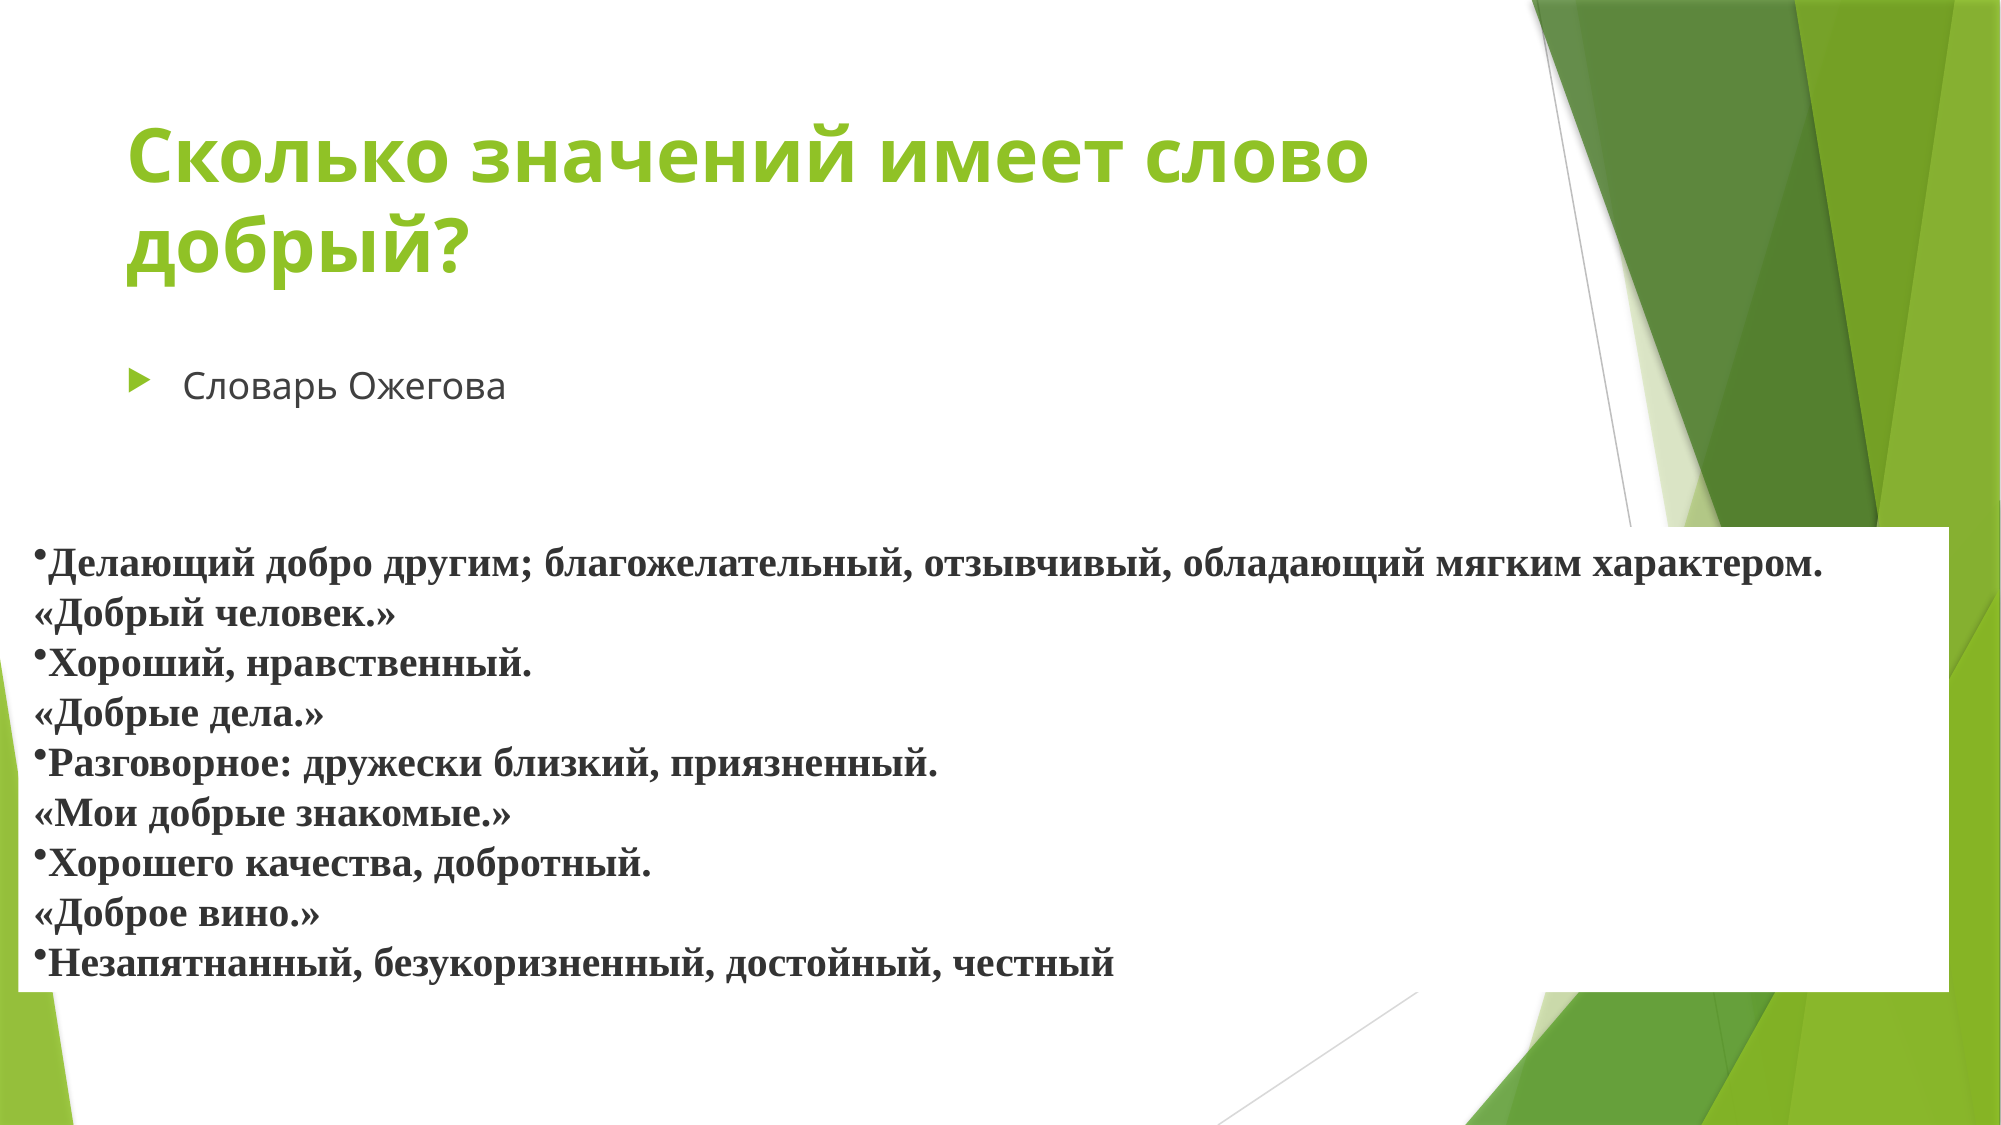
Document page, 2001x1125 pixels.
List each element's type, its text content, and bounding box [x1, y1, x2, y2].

text_box Делающий добро другим; благожелательный, отзывчивый, обладающий мягким характером. «Добрый человек.» Хороший, нравственный. «Добрые дела.» Разговорное: дружески близкий, приязненный. «Мои добрые знакомые.» Хорошего качества, добротный. «Доброе вино.» Незапятнанный, безукоризненный, достойный, честный [18, 527, 1949, 993]
list Словарь Ожегова [111, 354, 1522, 527]
title Сколько значений имеет слово добрый? [111, 99, 1522, 317]
